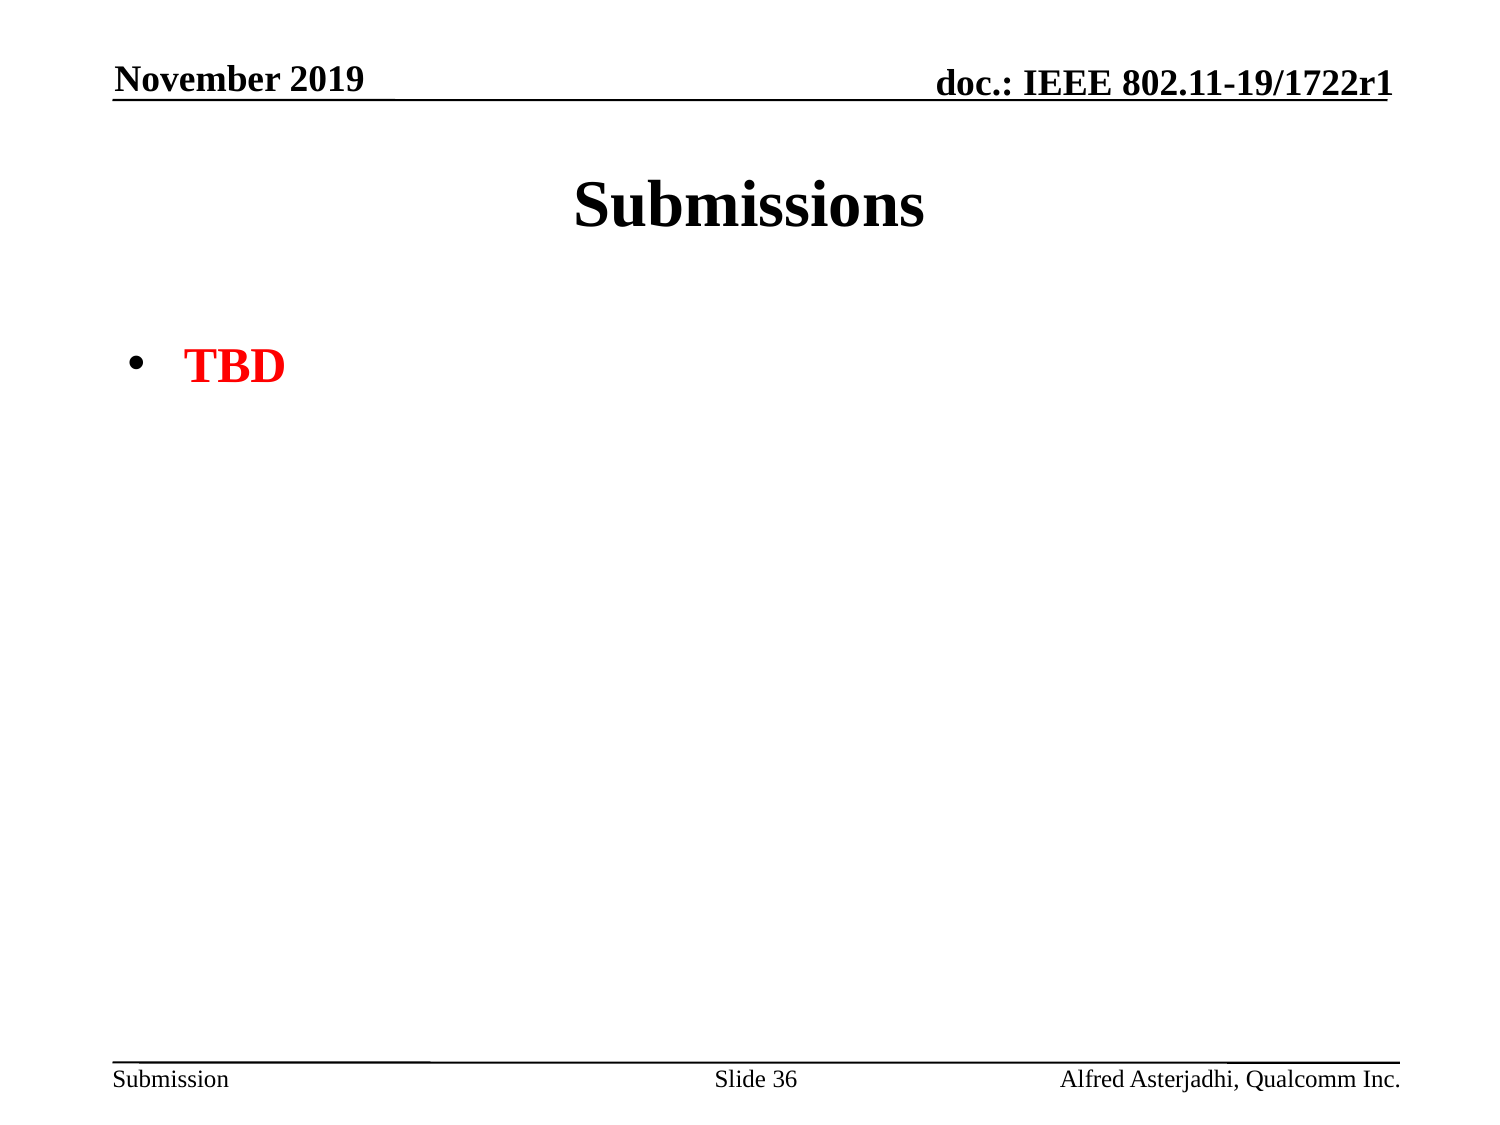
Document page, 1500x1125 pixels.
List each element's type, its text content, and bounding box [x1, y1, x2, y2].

title Submissions [112, 112, 1388, 288]
footer Alfred Asterjadhi, Qualcomm Inc. [878, 1061, 1402, 1093]
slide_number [114, 54, 423, 100]
list TBD [112, 324, 1388, 1000]
slide_number Slide 36 [712, 1061, 800, 1123]
